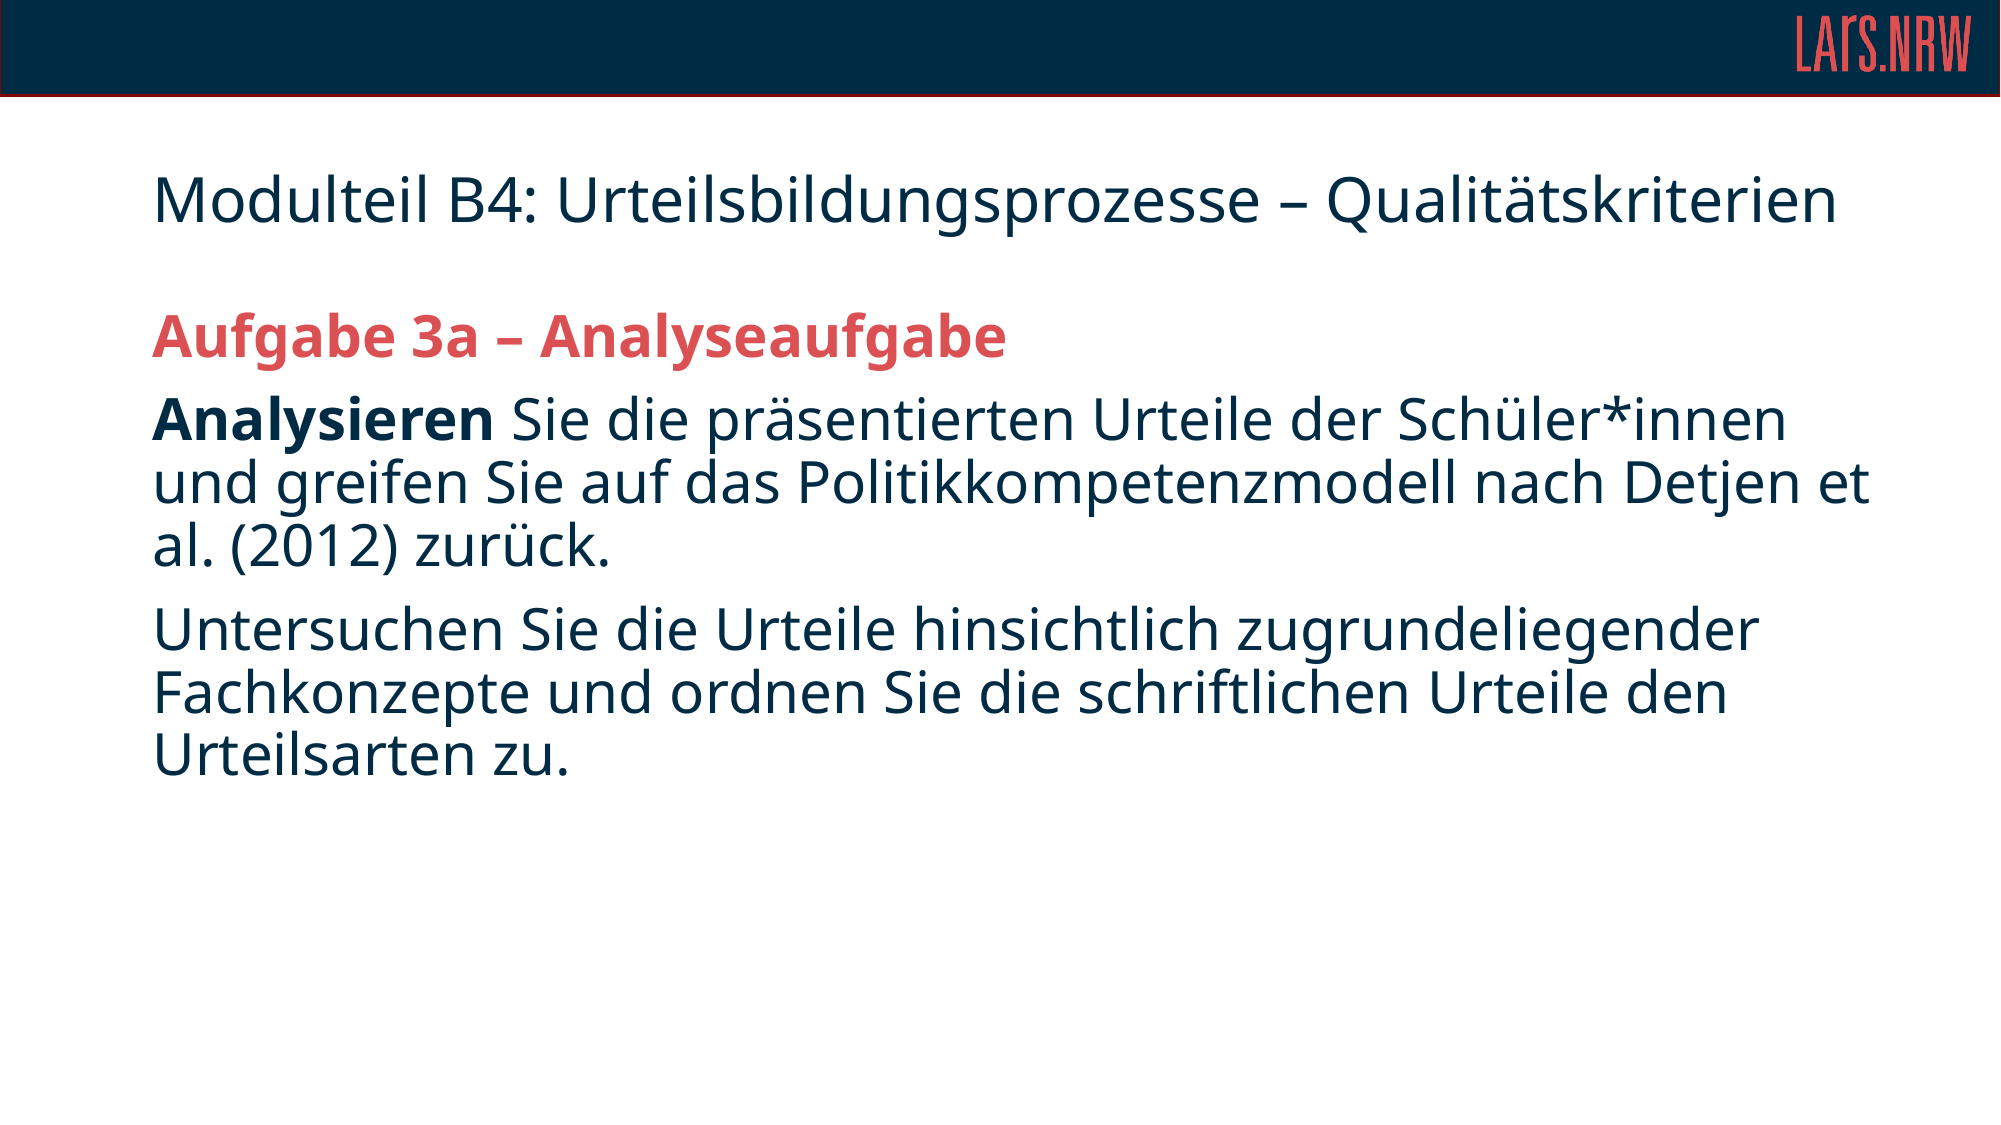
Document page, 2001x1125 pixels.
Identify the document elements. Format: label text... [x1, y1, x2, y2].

list Aufgabe 3a – Analyseaufgabe Analysieren Sie die präsentierten Urteile der Schüler*innen und greifen Sie auf das Politikkompetenzmodell nach Detjen et al. (2012) zurück. Untersuchen Sie die Urteile hinsichtlich zugrundeliegender Fachkonzepte und ordnen Sie die schriftlichen Urteile den Urteilsarten zu. [137, 299, 1895, 1014]
title Modulteil B4: Urteilsbildungsprozesse – Qualitätskriterien [137, 128, 1863, 278]
picture [1779, 3, 1977, 86]
